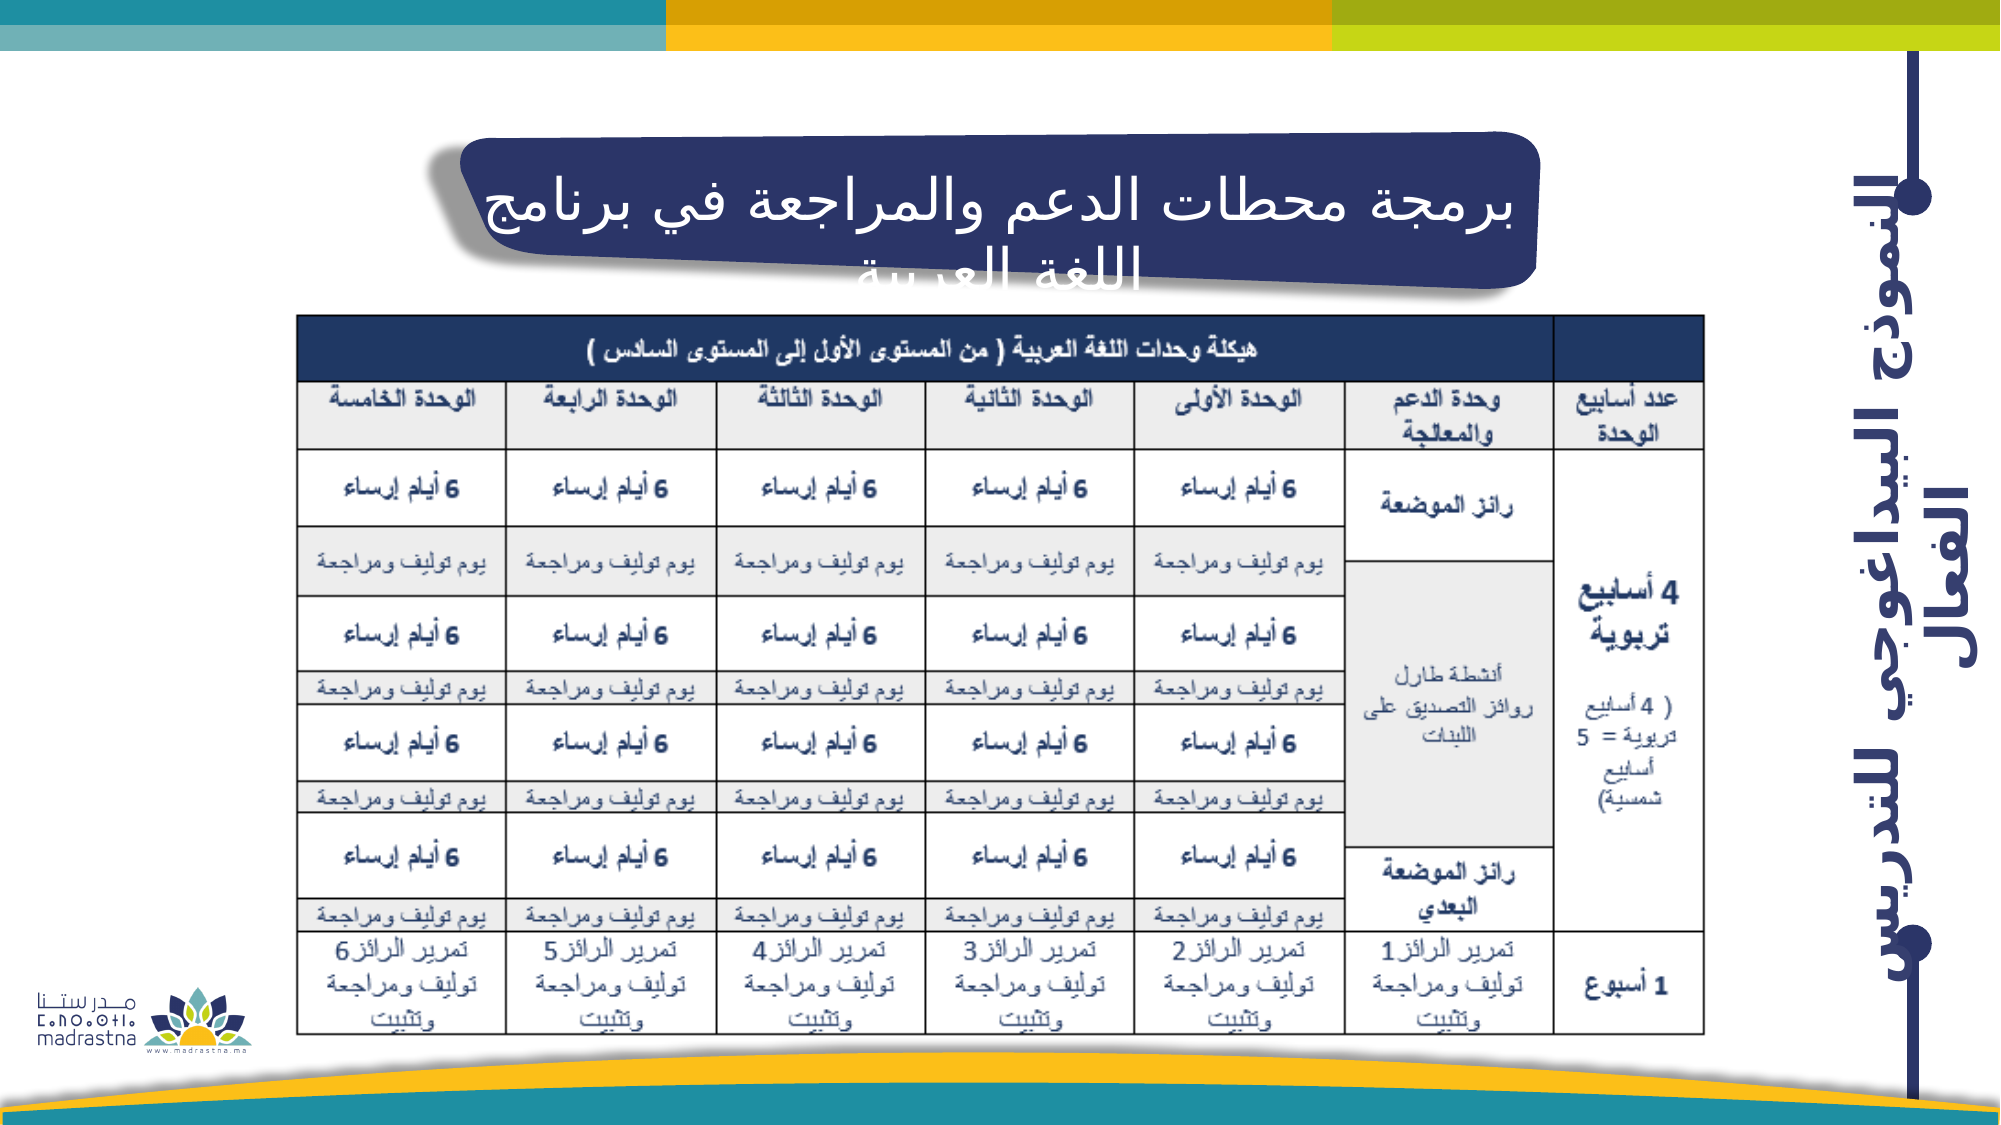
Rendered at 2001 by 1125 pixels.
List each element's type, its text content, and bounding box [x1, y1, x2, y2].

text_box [1894, 925, 1931, 1052]
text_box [417, 93, 1583, 289]
picture [37, 987, 252, 1052]
text_box النموذج البيداغوجي للتدريس الفعال [1832, 136, 1988, 1021]
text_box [1894, 52, 1931, 215]
picture [282, 304, 1718, 1041]
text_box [0, 0, 2000, 52]
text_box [0, 1052, 2000, 1125]
